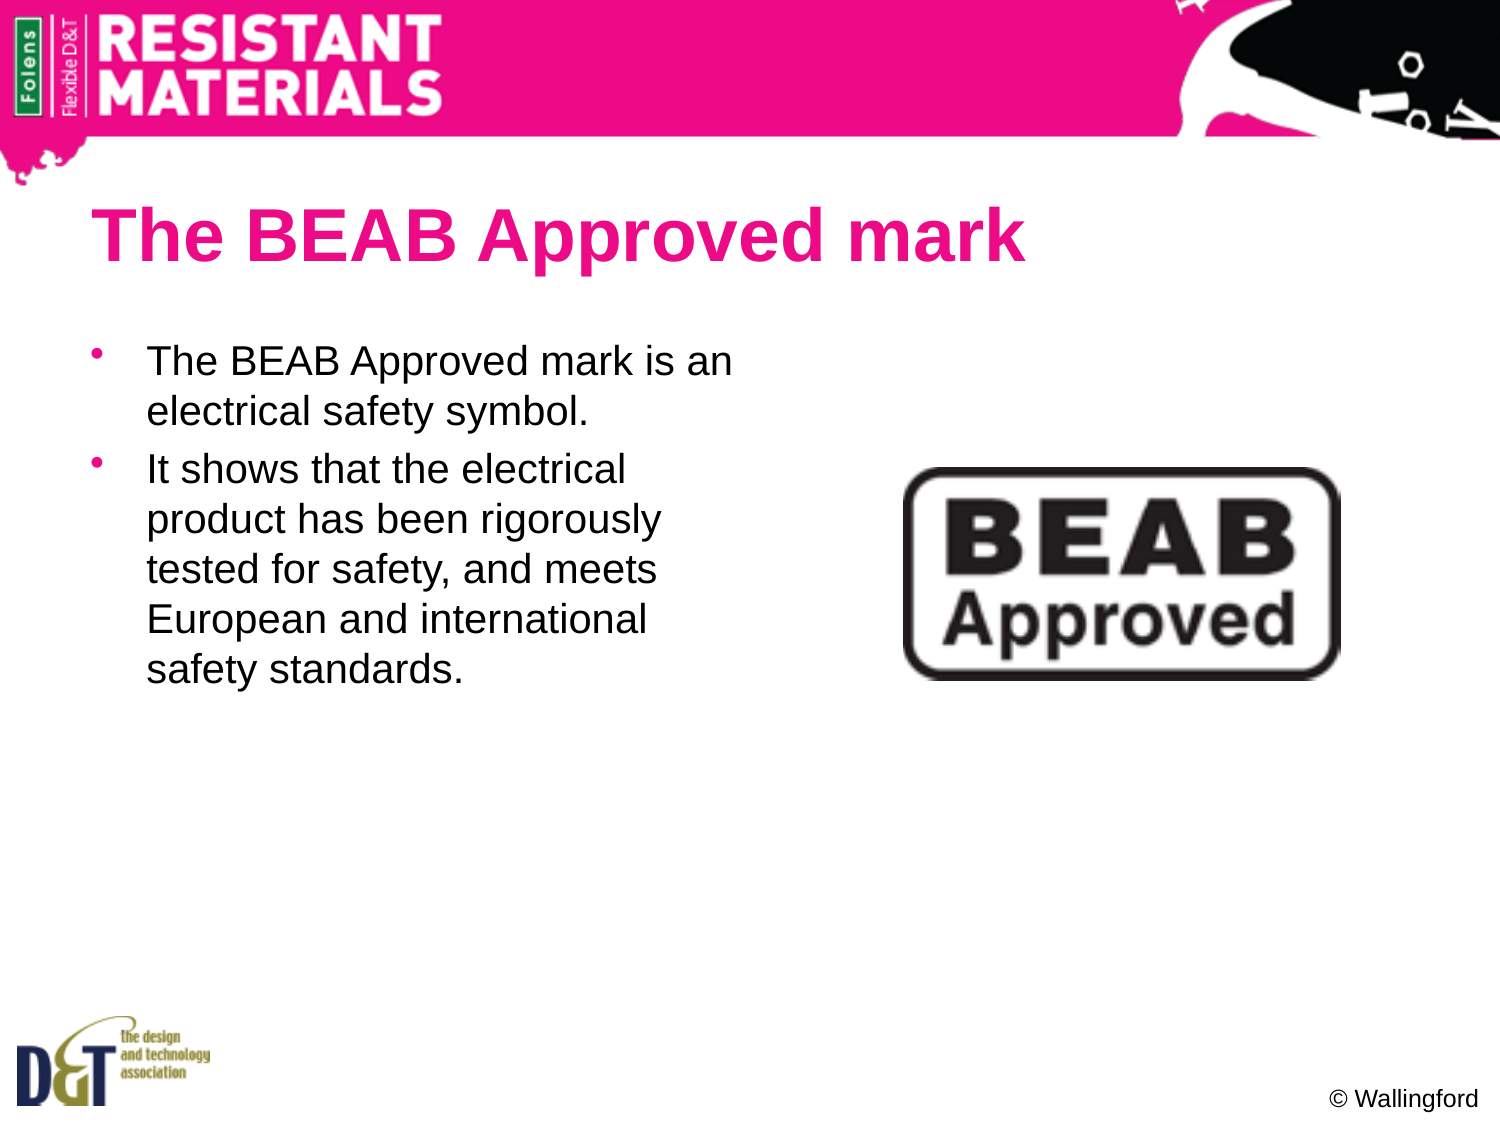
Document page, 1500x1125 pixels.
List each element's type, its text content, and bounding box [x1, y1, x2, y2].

title The BEAB Approved mark [76, 160, 1427, 301]
list The BEAB Approved mark is an electrical safety symbol. It shows that the electrical product has been rigorously tested for safety, and meets European and international safety standards. [75, 326, 762, 1005]
picture [0, 0, 1500, 1125]
footer © Wallingford [1257, 1074, 1495, 1125]
